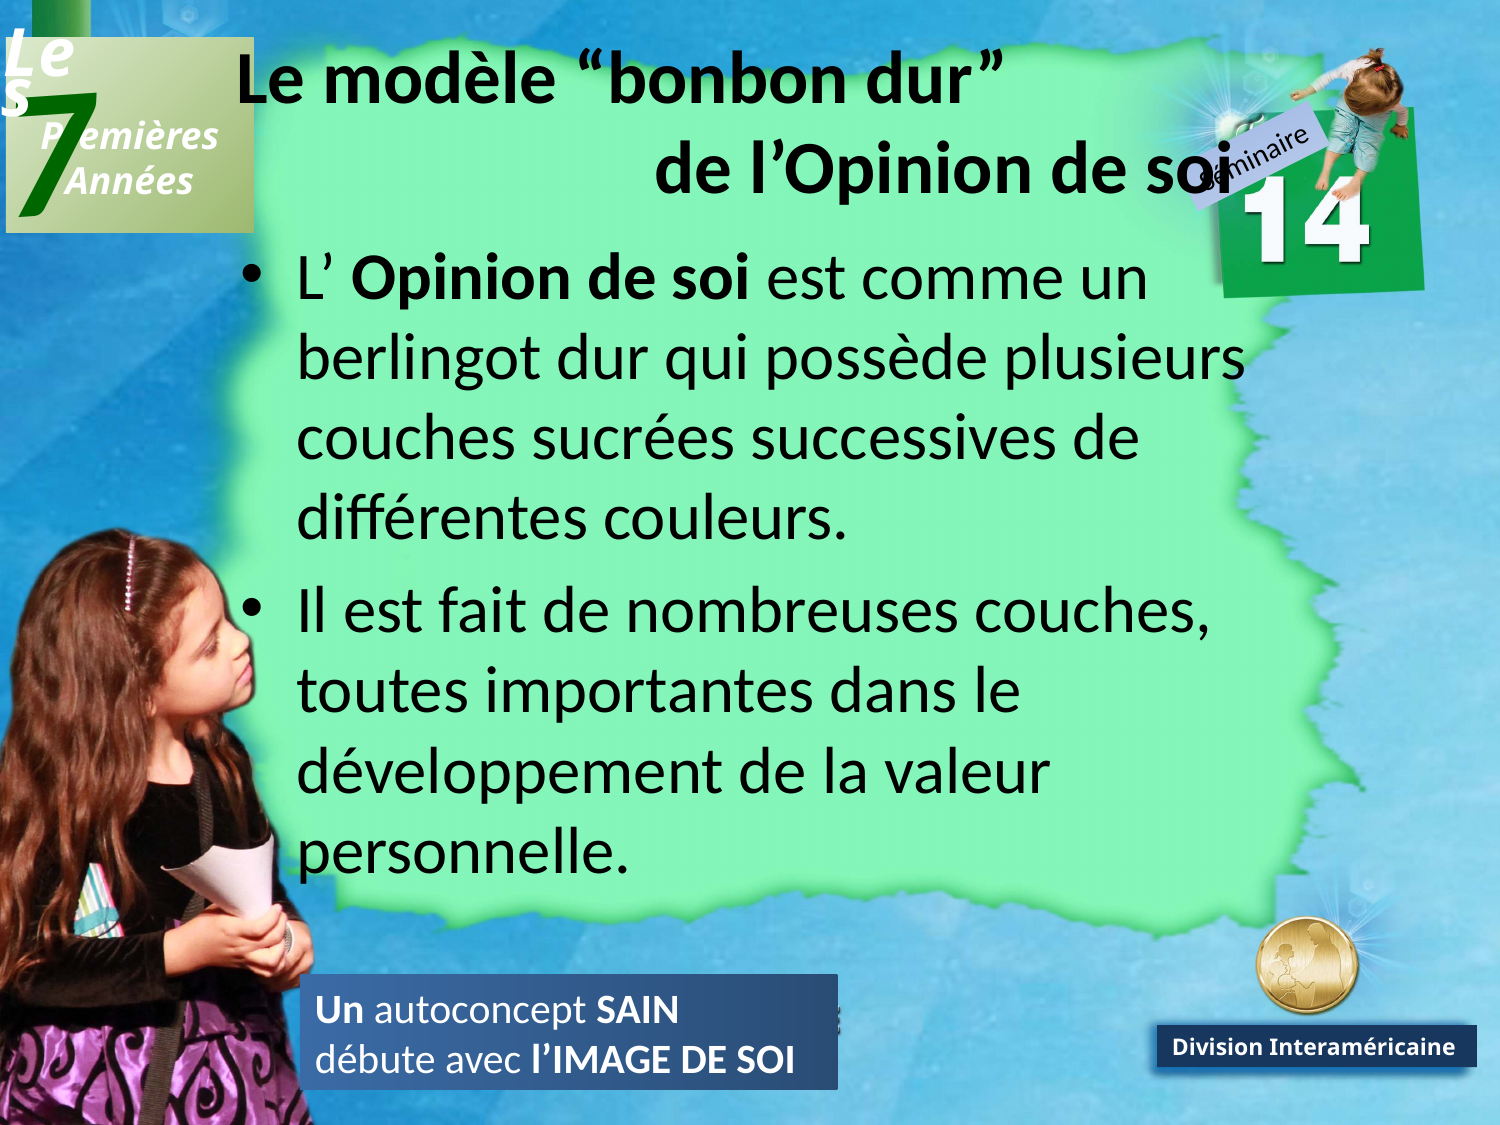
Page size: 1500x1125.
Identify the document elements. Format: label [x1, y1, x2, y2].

text_box [0, 24, 255, 263]
picture [0, 0, 1500, 1125]
